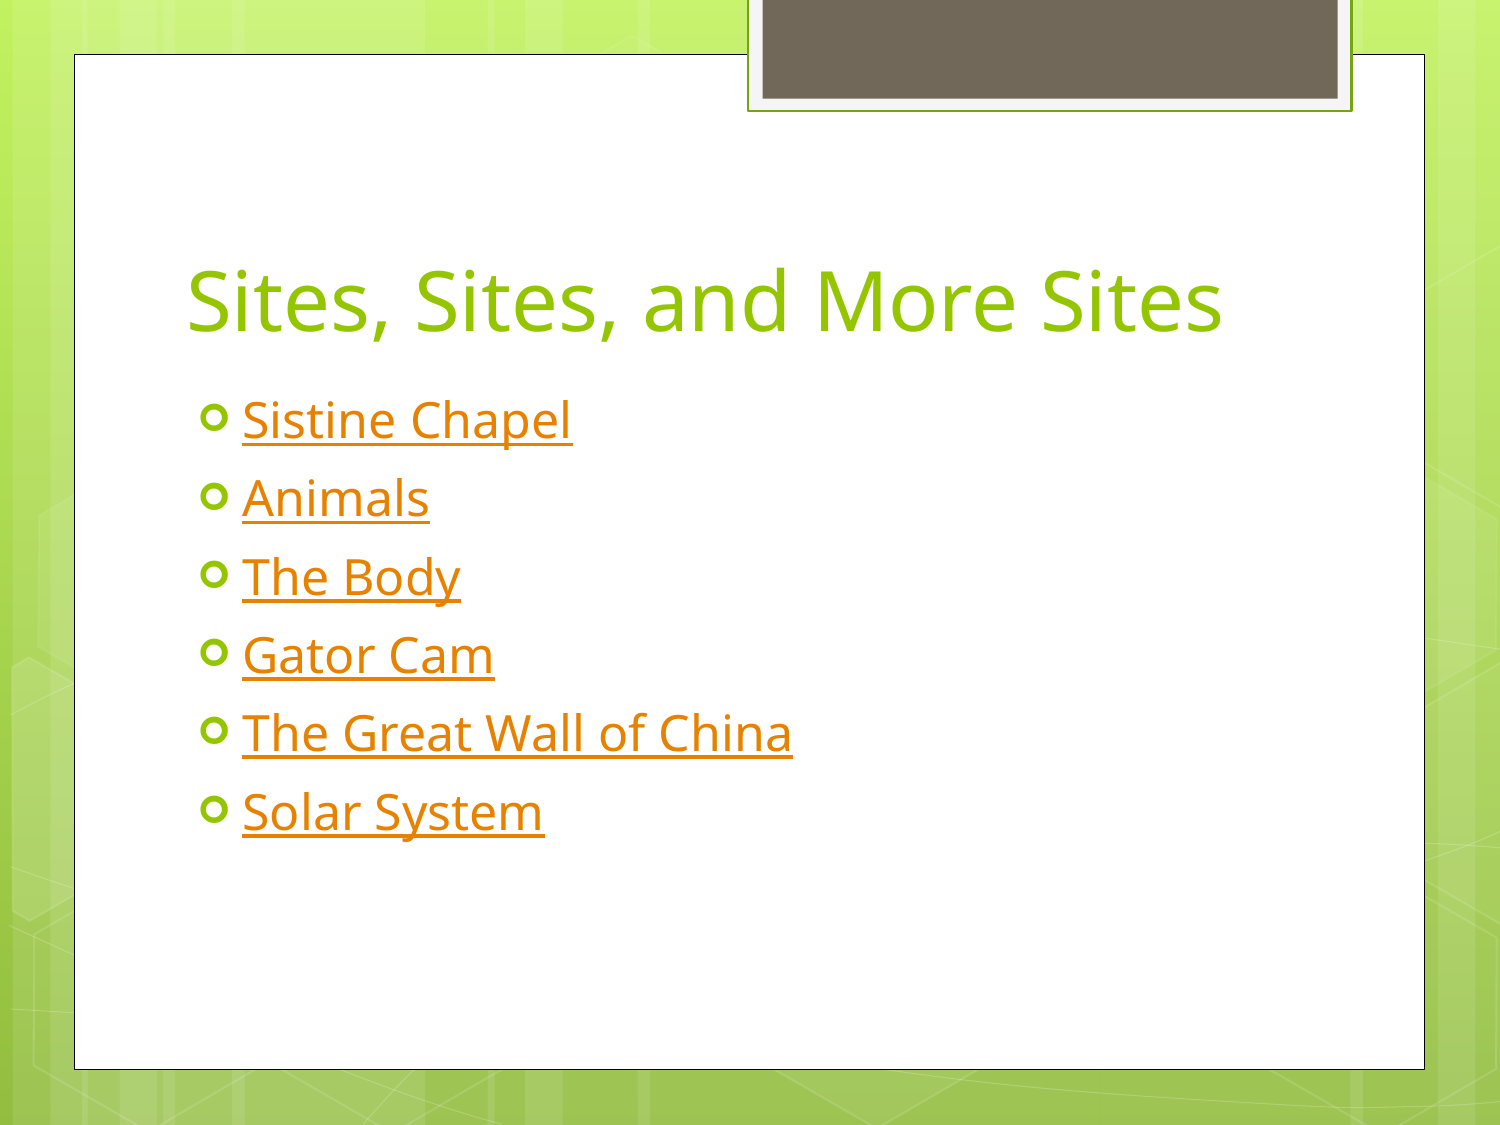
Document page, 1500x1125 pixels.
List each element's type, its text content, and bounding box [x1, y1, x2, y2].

list Sistine Chapel Animals The Body Gator Cam The Great Wall of China Solar System [171, 381, 1283, 957]
title Sites, Sites, and More Sites [171, 168, 1324, 357]
